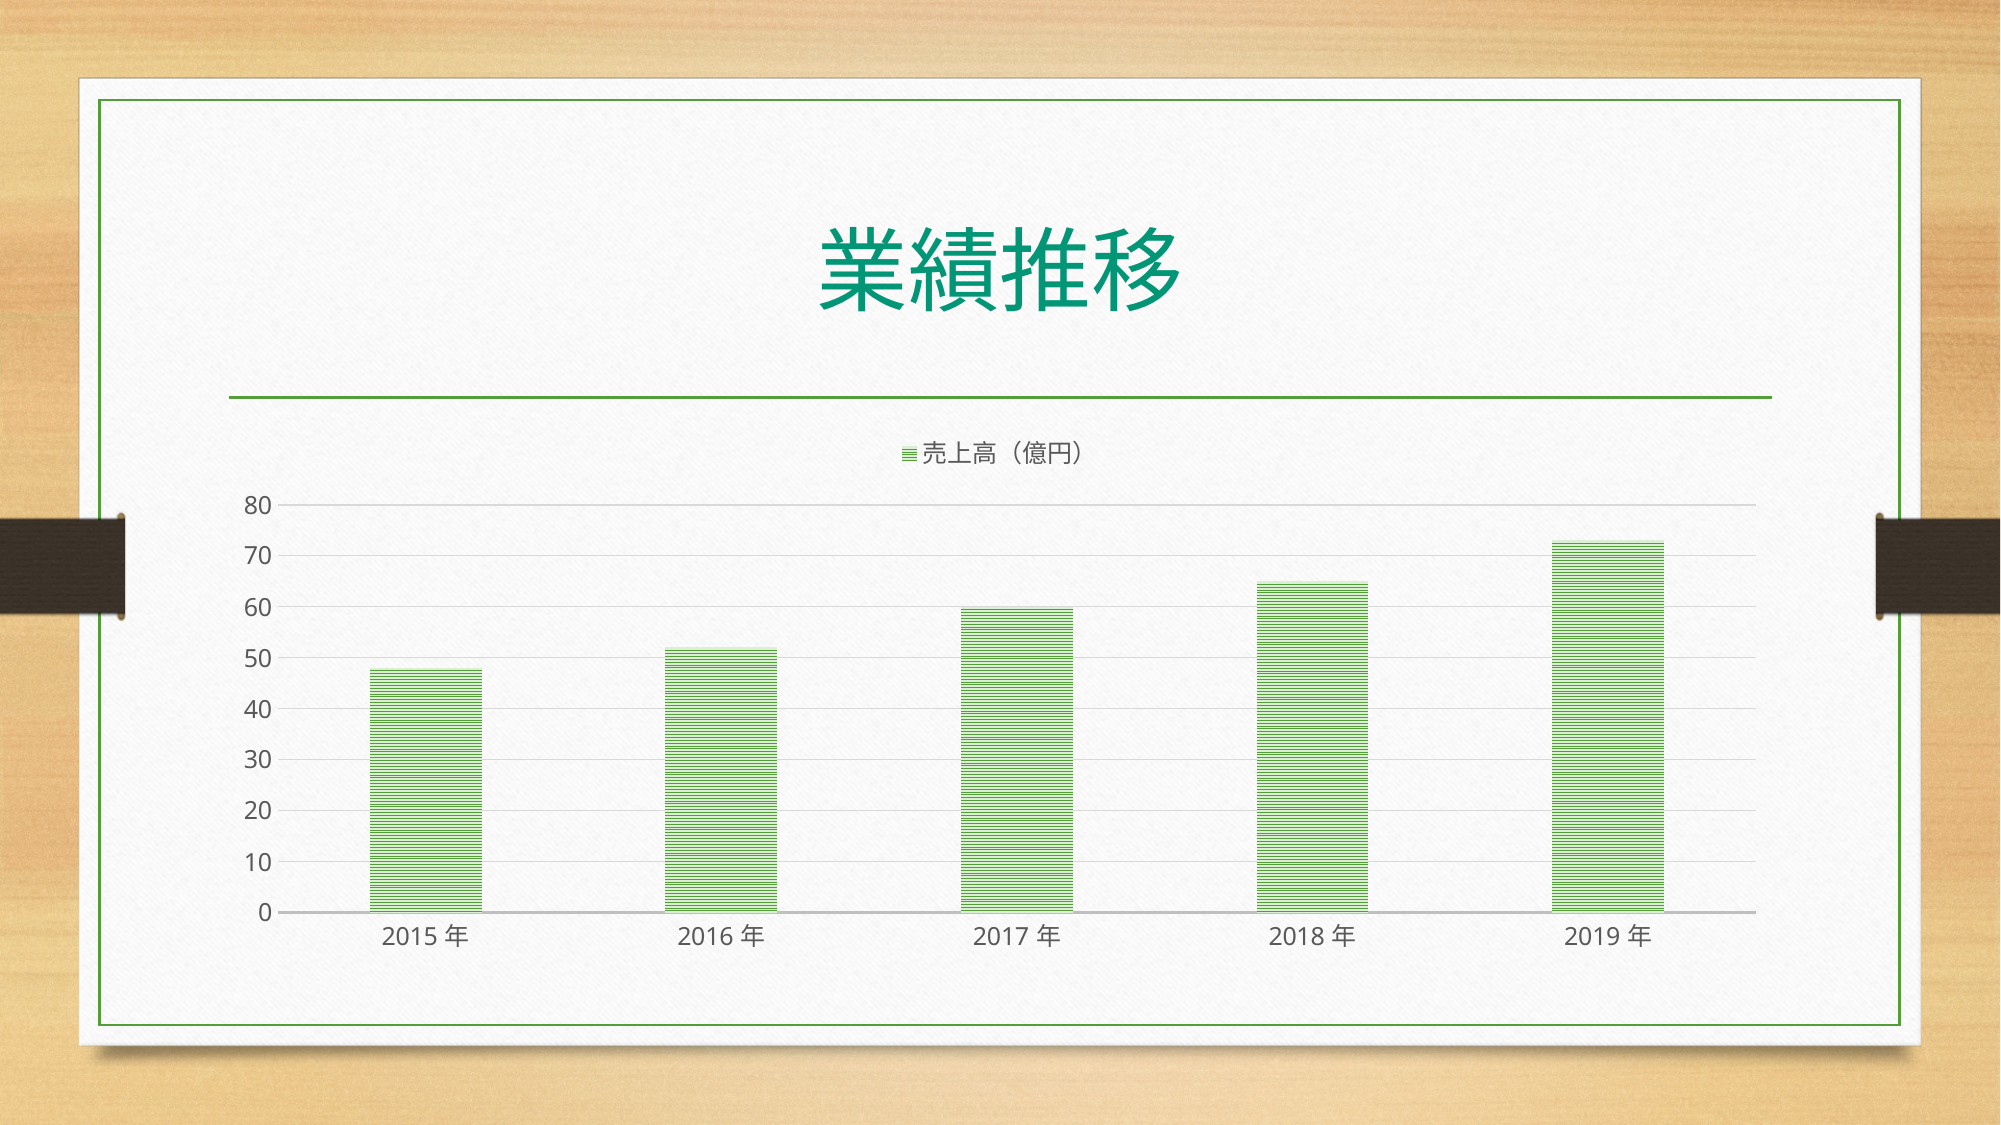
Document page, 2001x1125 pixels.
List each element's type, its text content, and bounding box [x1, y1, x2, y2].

chart [212, 419, 1788, 964]
title 業績推移 [212, 161, 1788, 375]
picture [0, 0, 2001, 1125]
